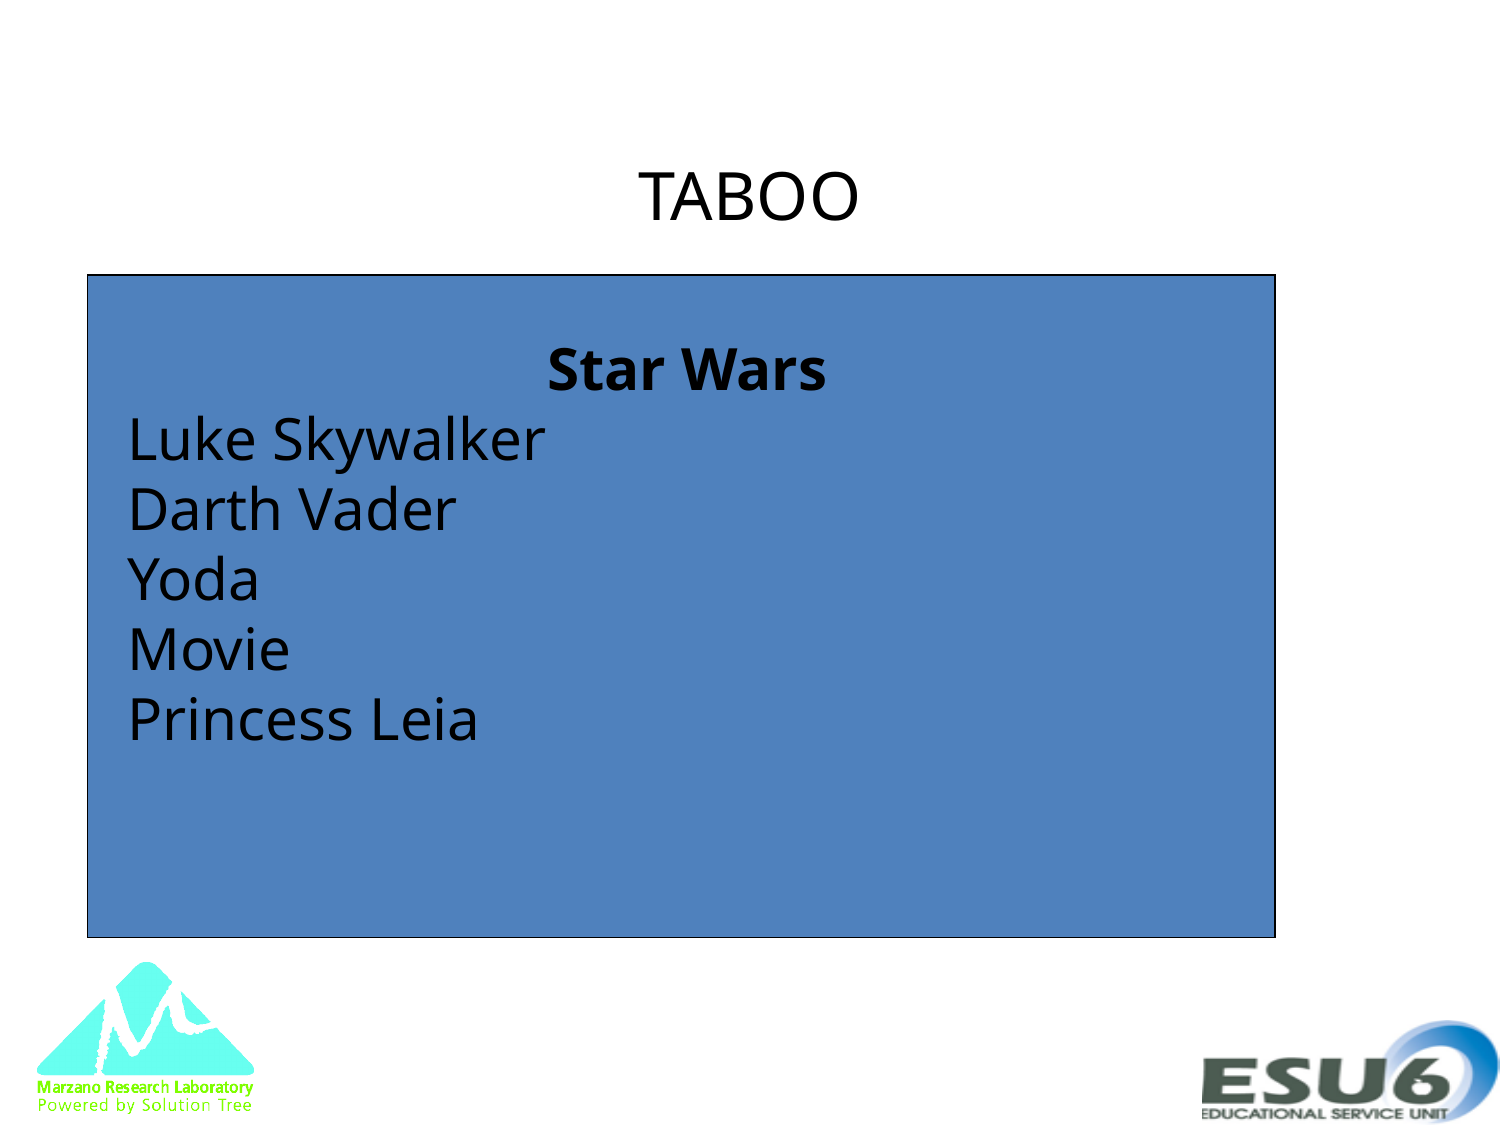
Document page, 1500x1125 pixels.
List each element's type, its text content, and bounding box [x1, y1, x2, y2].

text_box TABOO [112, 99, 1388, 288]
text_box [87, 274, 1275, 938]
picture [1202, 1020, 1500, 1125]
text_box Star Wars Luke Skywalker Darth Vader Yoda Movie Princess Leia [112, 324, 1263, 925]
picture [37, 962, 254, 1114]
